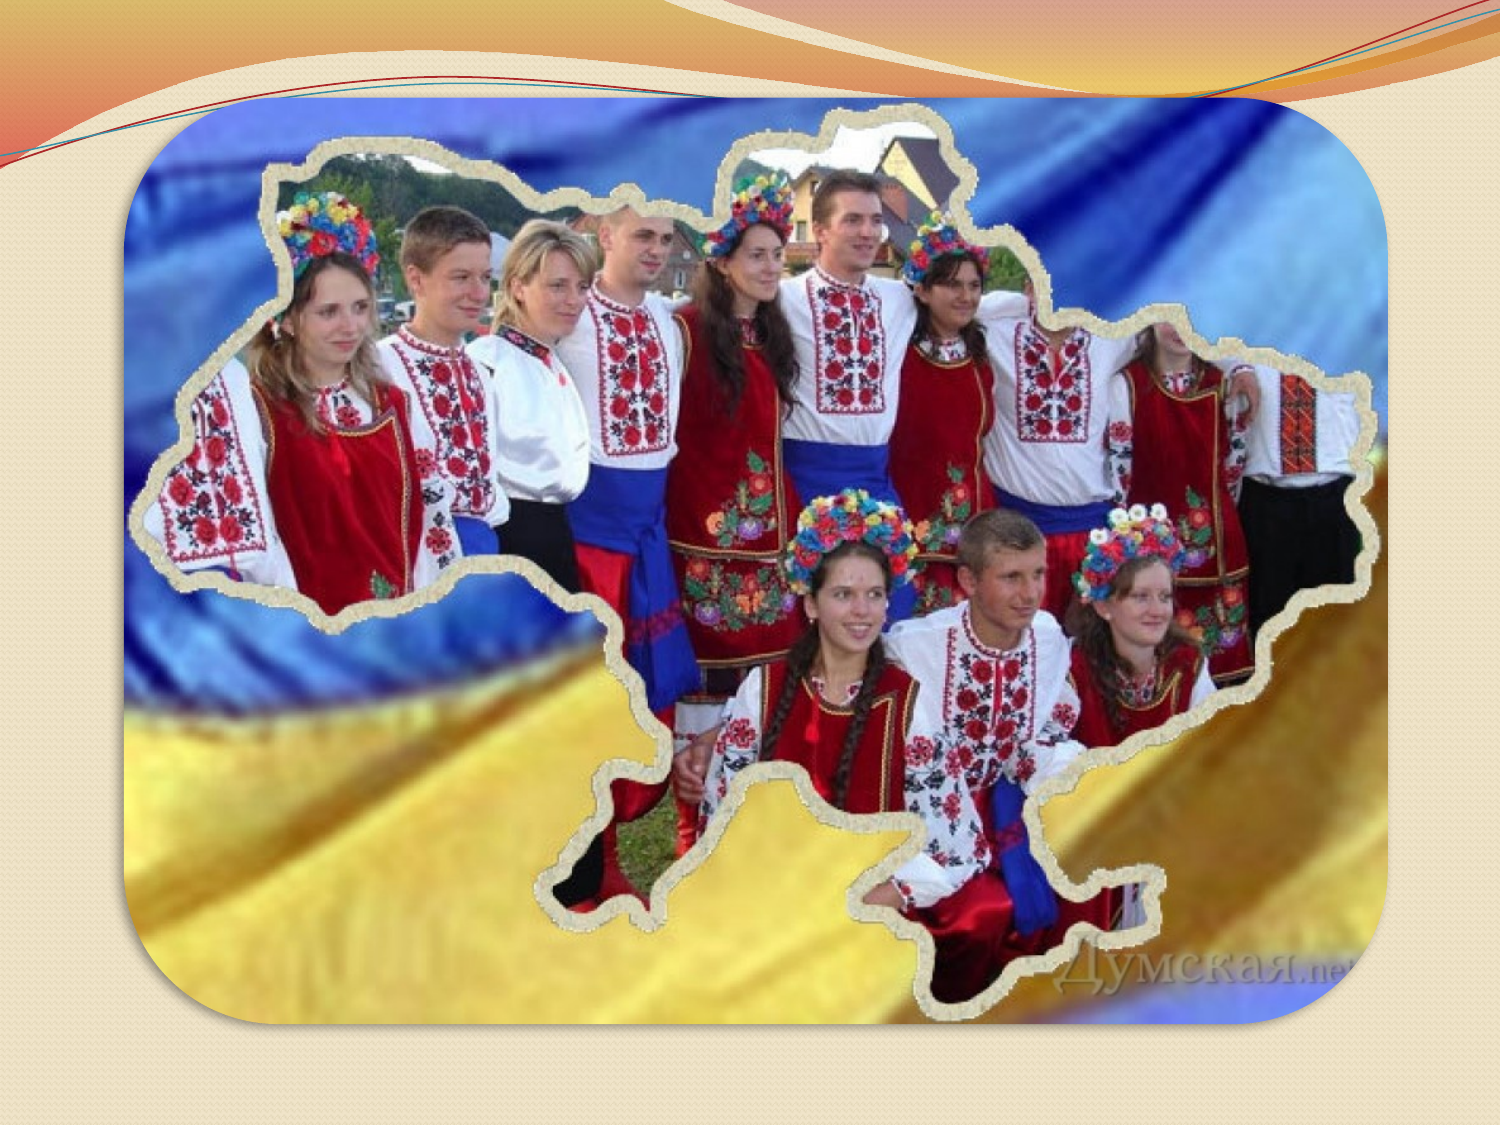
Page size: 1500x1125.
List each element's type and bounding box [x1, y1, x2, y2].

picture [123, 97, 1389, 1025]
